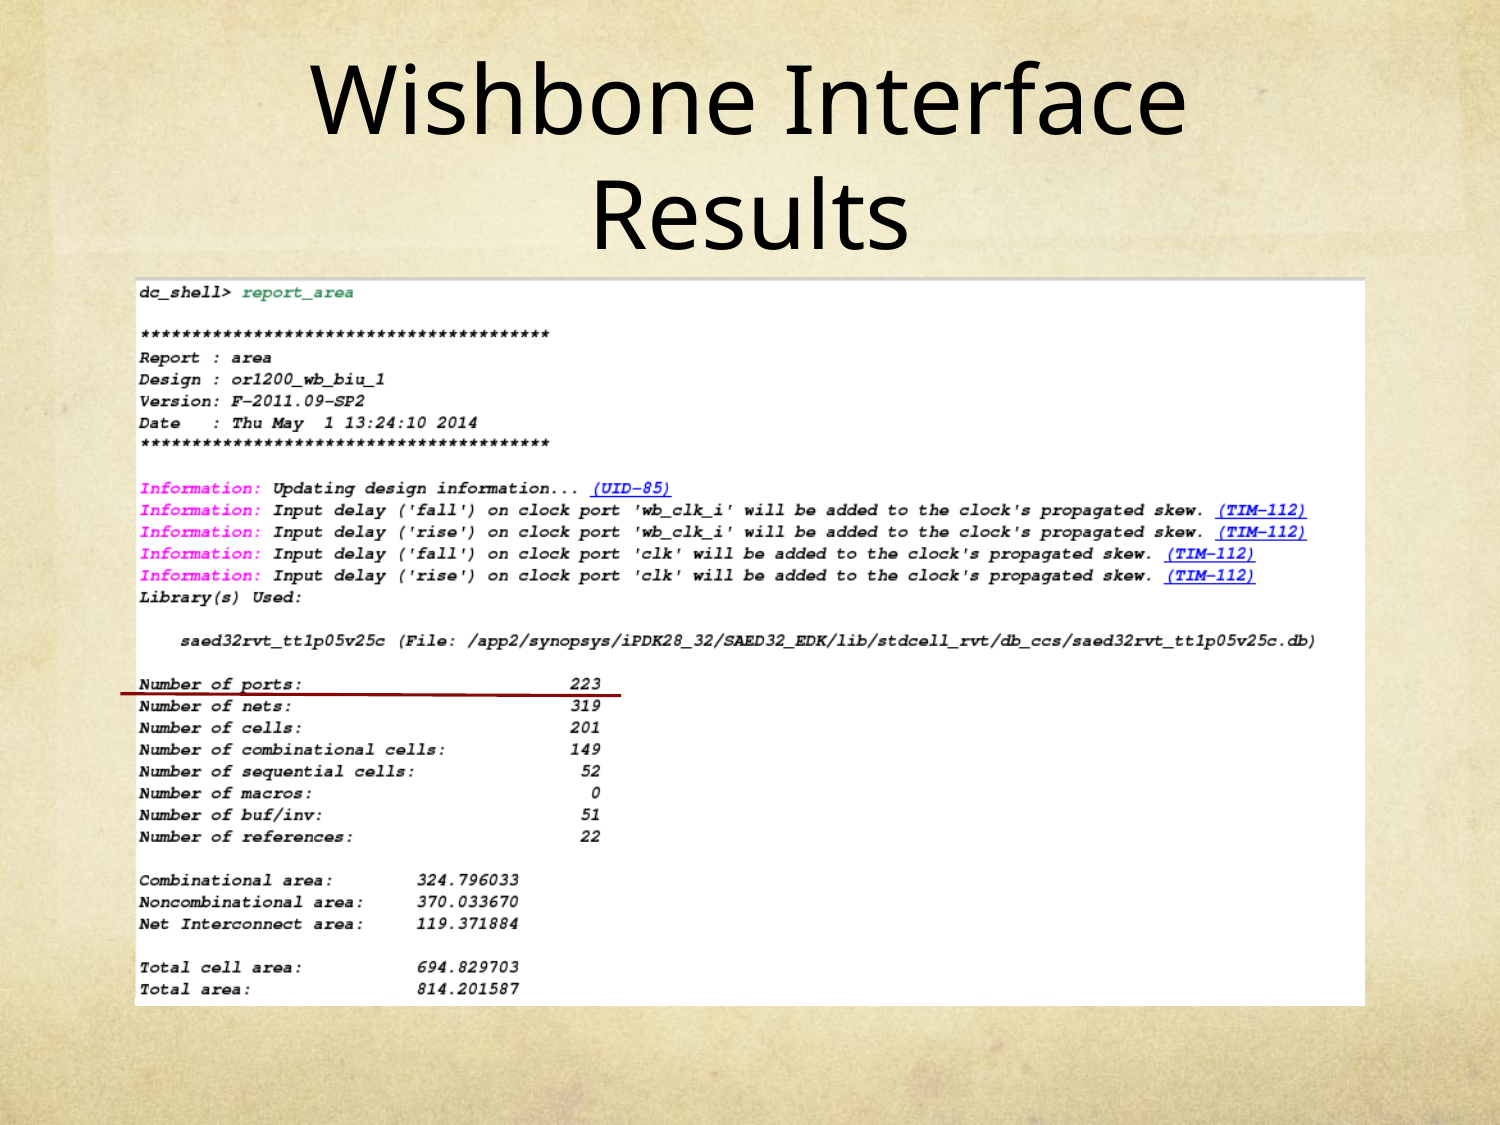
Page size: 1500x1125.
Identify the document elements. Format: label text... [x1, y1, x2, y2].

title Wishbone Interface Results [150, 82, 1350, 225]
picture [0, 0, 1500, 1125]
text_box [119, 693, 622, 697]
